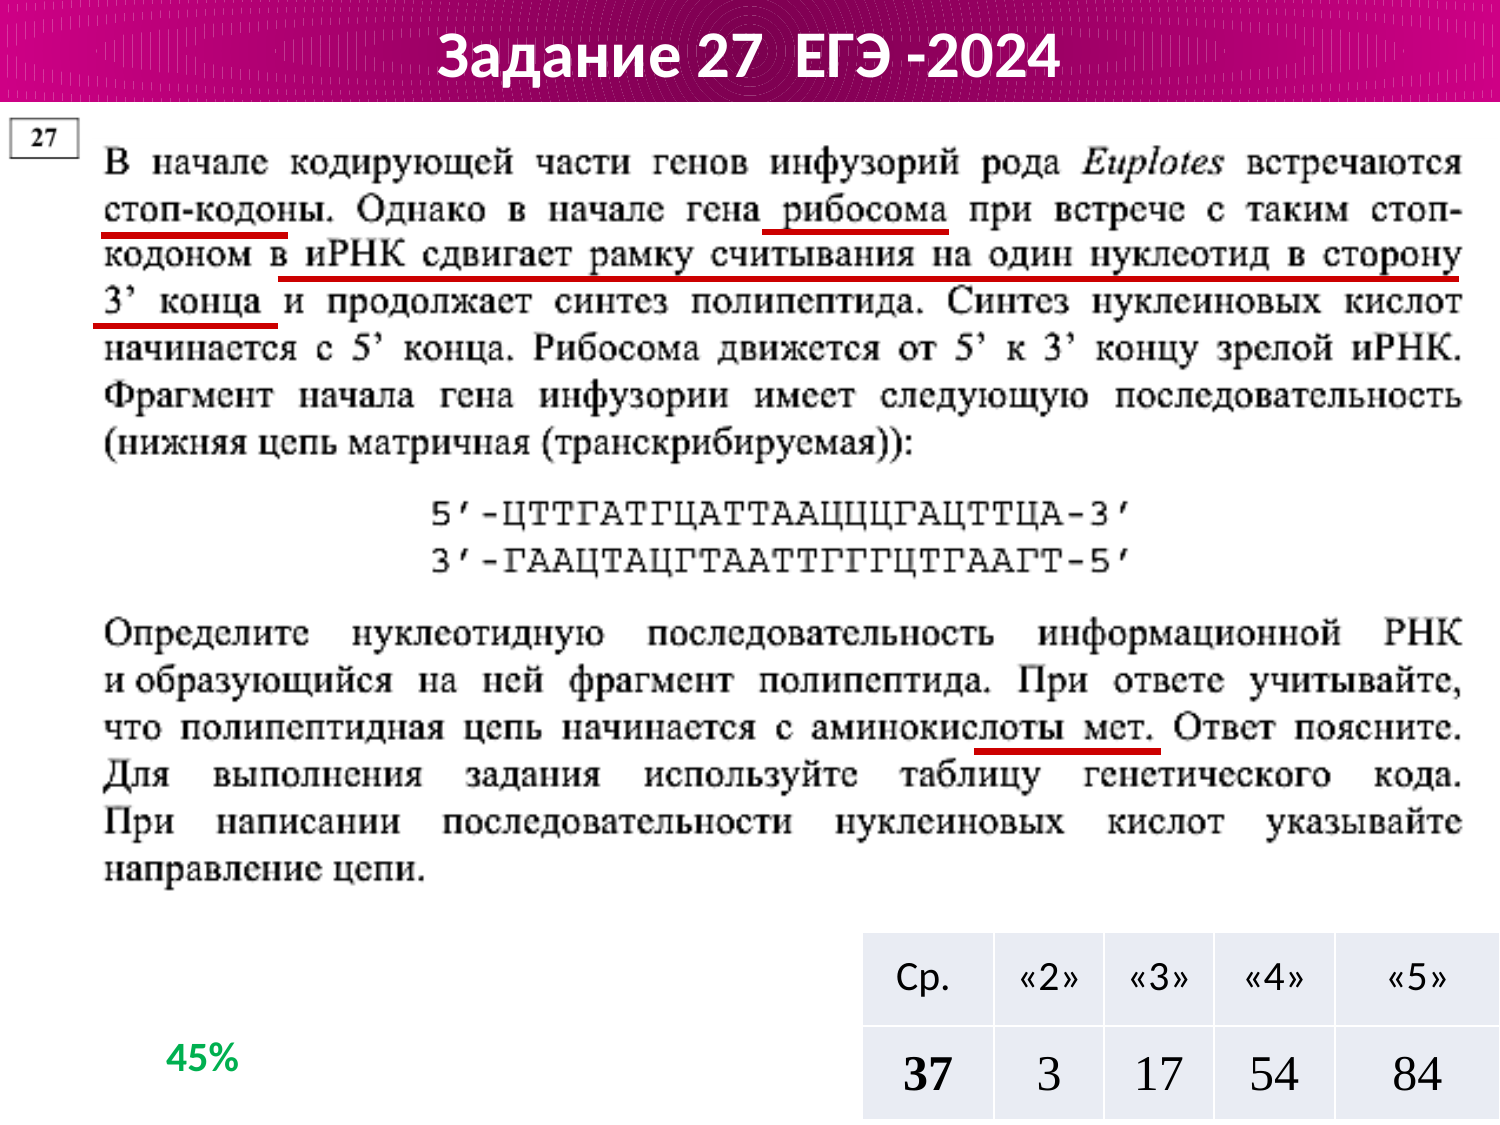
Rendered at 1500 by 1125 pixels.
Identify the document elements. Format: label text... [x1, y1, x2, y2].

table_header «3» [1105, 933, 1213, 1025]
table_header Ср. [863, 933, 993, 1025]
title Задание 27 ЕГЭ -2024 [0, 0, 1500, 102]
text_box 45% [151, 1022, 317, 1087]
table_header «2» [995, 933, 1103, 1025]
picture [0, 107, 91, 168]
table_header «4» [1215, 933, 1334, 1025]
table_cell 3 [995, 1027, 1103, 1119]
table_header «5» [1336, 933, 1499, 1025]
table_cell 17 [1105, 1027, 1213, 1119]
table_cell 54 [1215, 1027, 1334, 1119]
picture [92, 136, 1499, 893]
table_cell 37 [863, 1027, 993, 1119]
table_cell 84 [1336, 1027, 1499, 1119]
